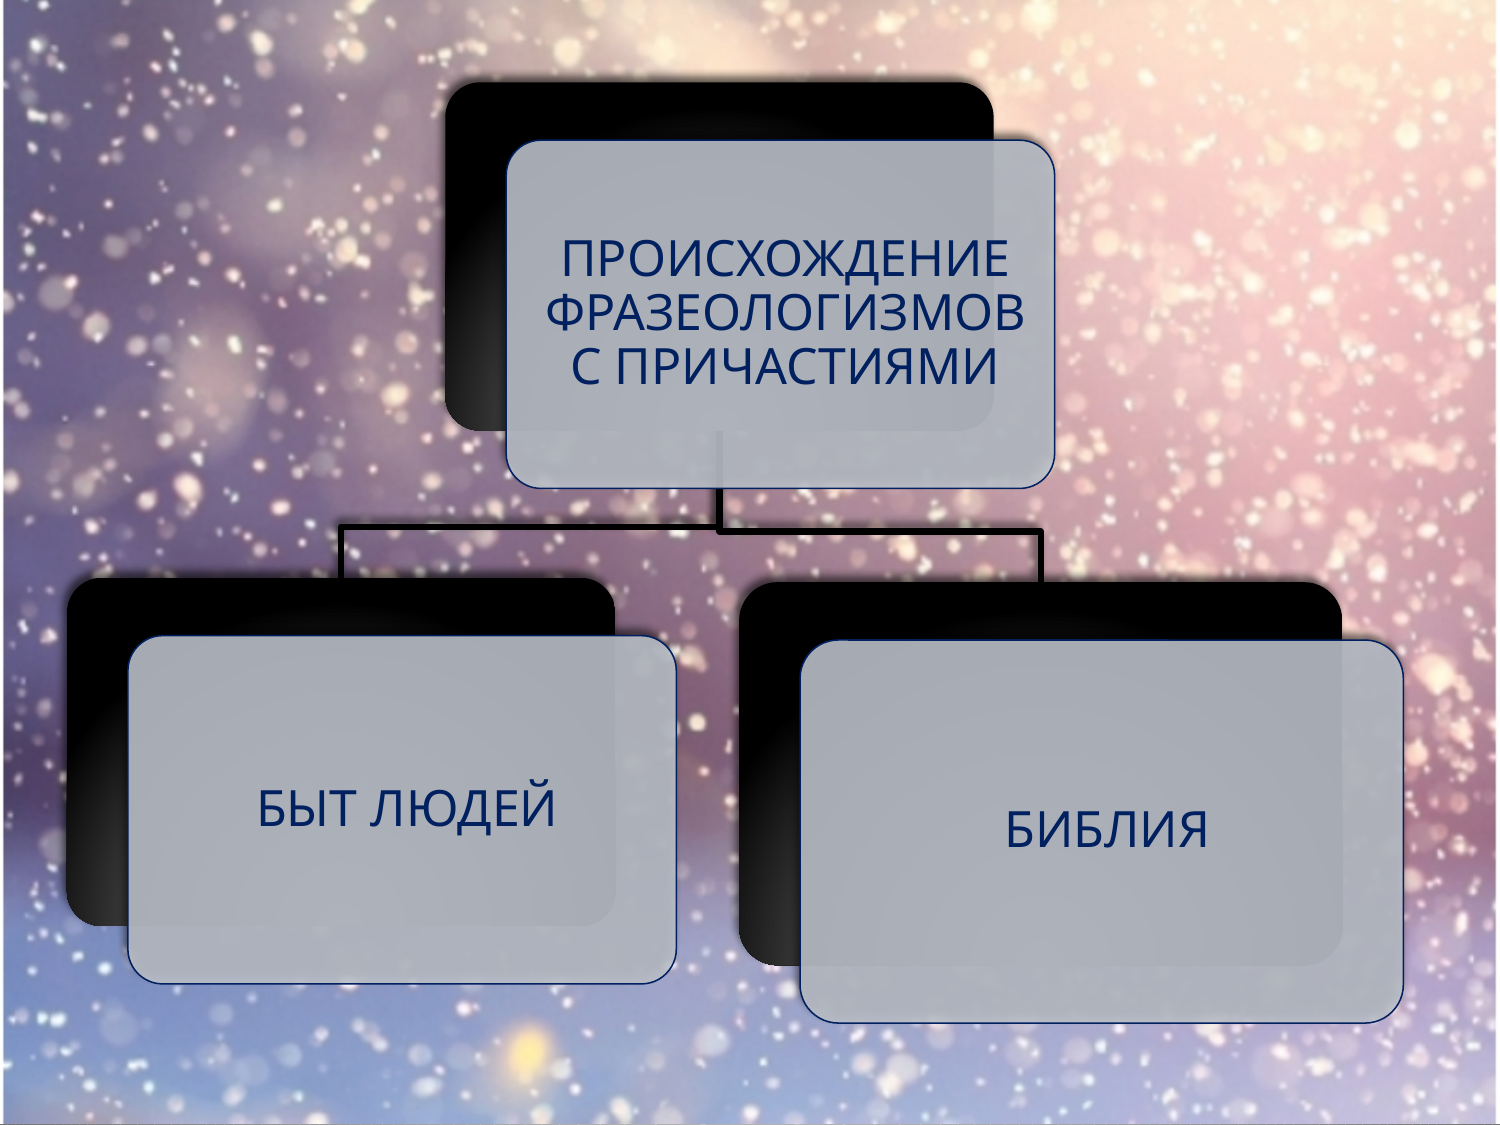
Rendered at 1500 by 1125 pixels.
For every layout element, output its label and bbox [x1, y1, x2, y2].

picture [0, 0, 1500, 1124]
text_box [70, 81, 1430, 1032]
